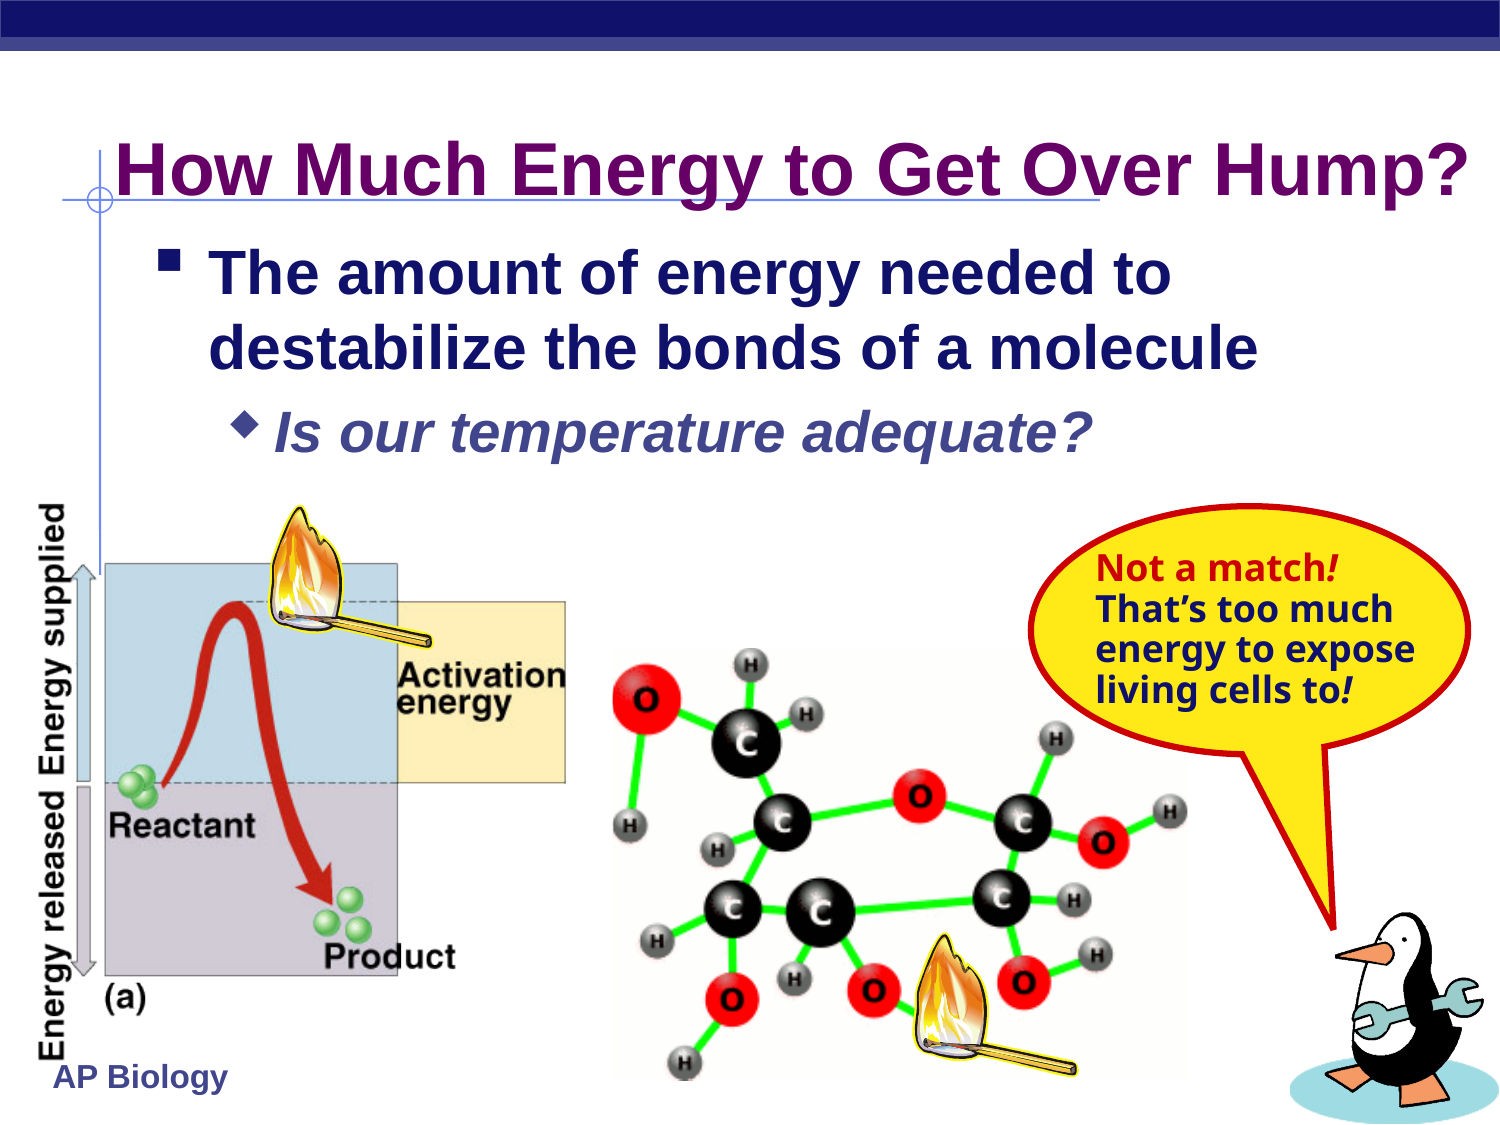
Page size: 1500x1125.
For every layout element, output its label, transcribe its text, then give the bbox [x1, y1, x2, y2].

title How Much Energy to Get Over Hump? [99, 112, 1500, 238]
picture [1290, 911, 1500, 1125]
text_box Not a match! That’s too much energy to expose living cells to! [1030, 506, 1469, 910]
picture [30, 486, 567, 1077]
list The amount of energy needed to destabilize the bonds of a molecule Is our temperature adequate? [137, 224, 1413, 525]
picture [612, 648, 1188, 1081]
